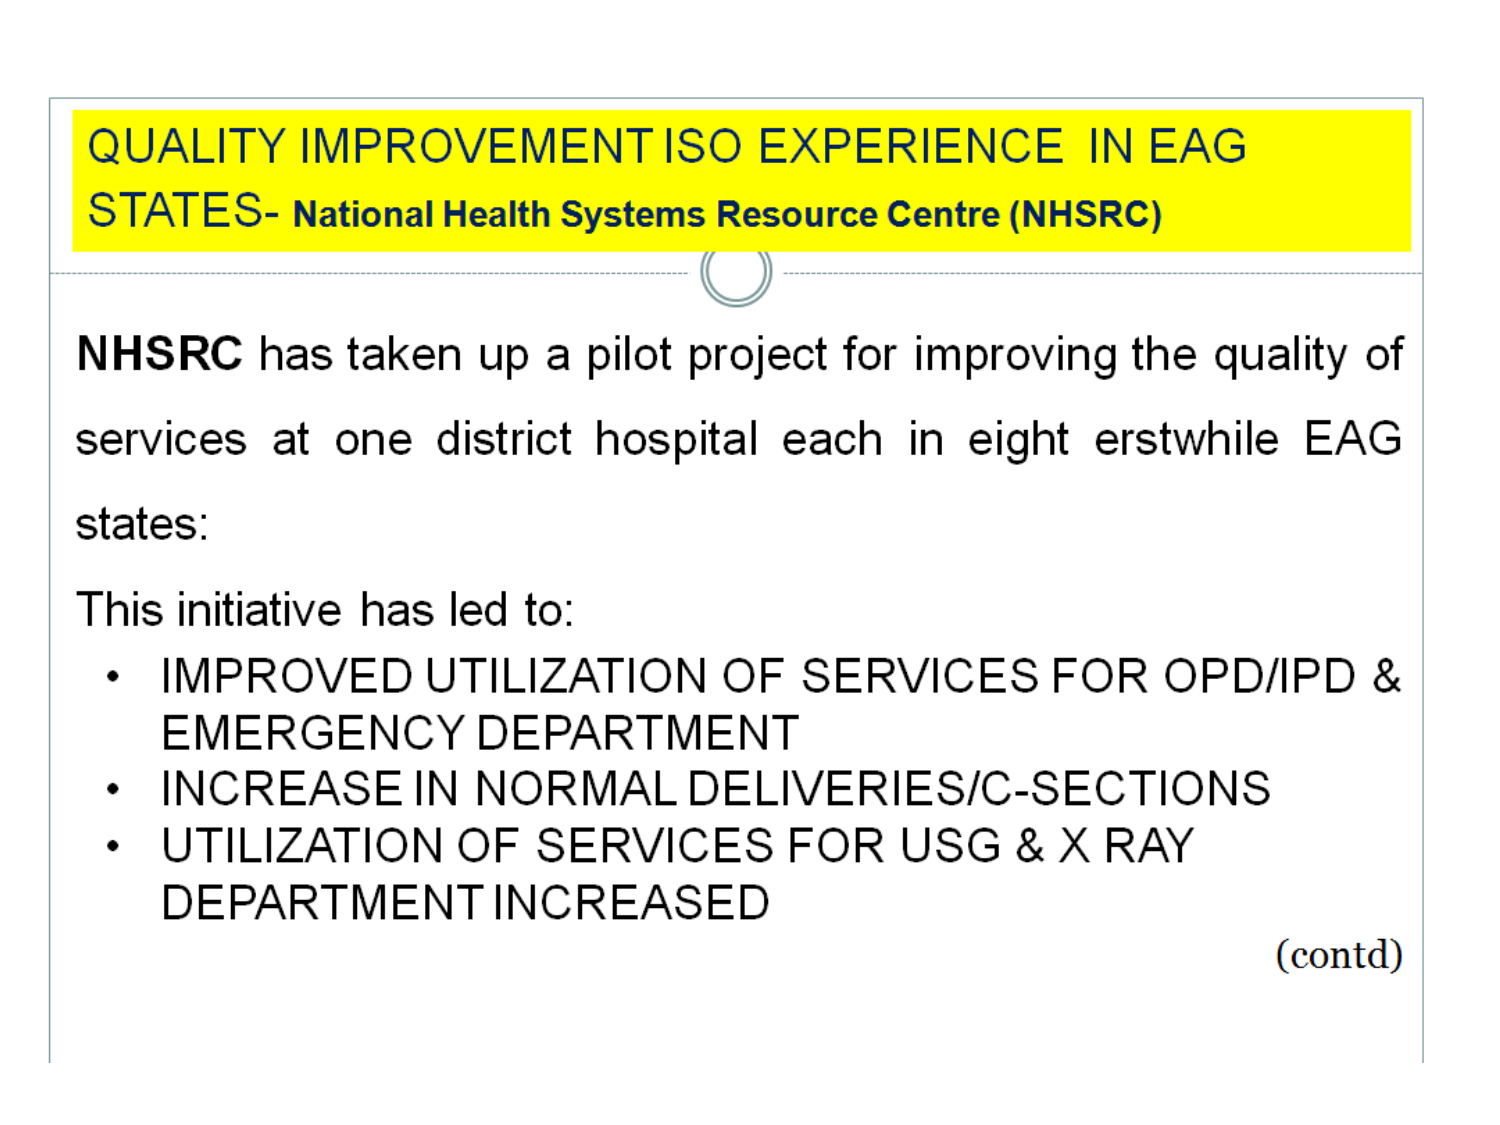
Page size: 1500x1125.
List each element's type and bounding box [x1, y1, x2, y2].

list [35, 74, 1437, 1063]
